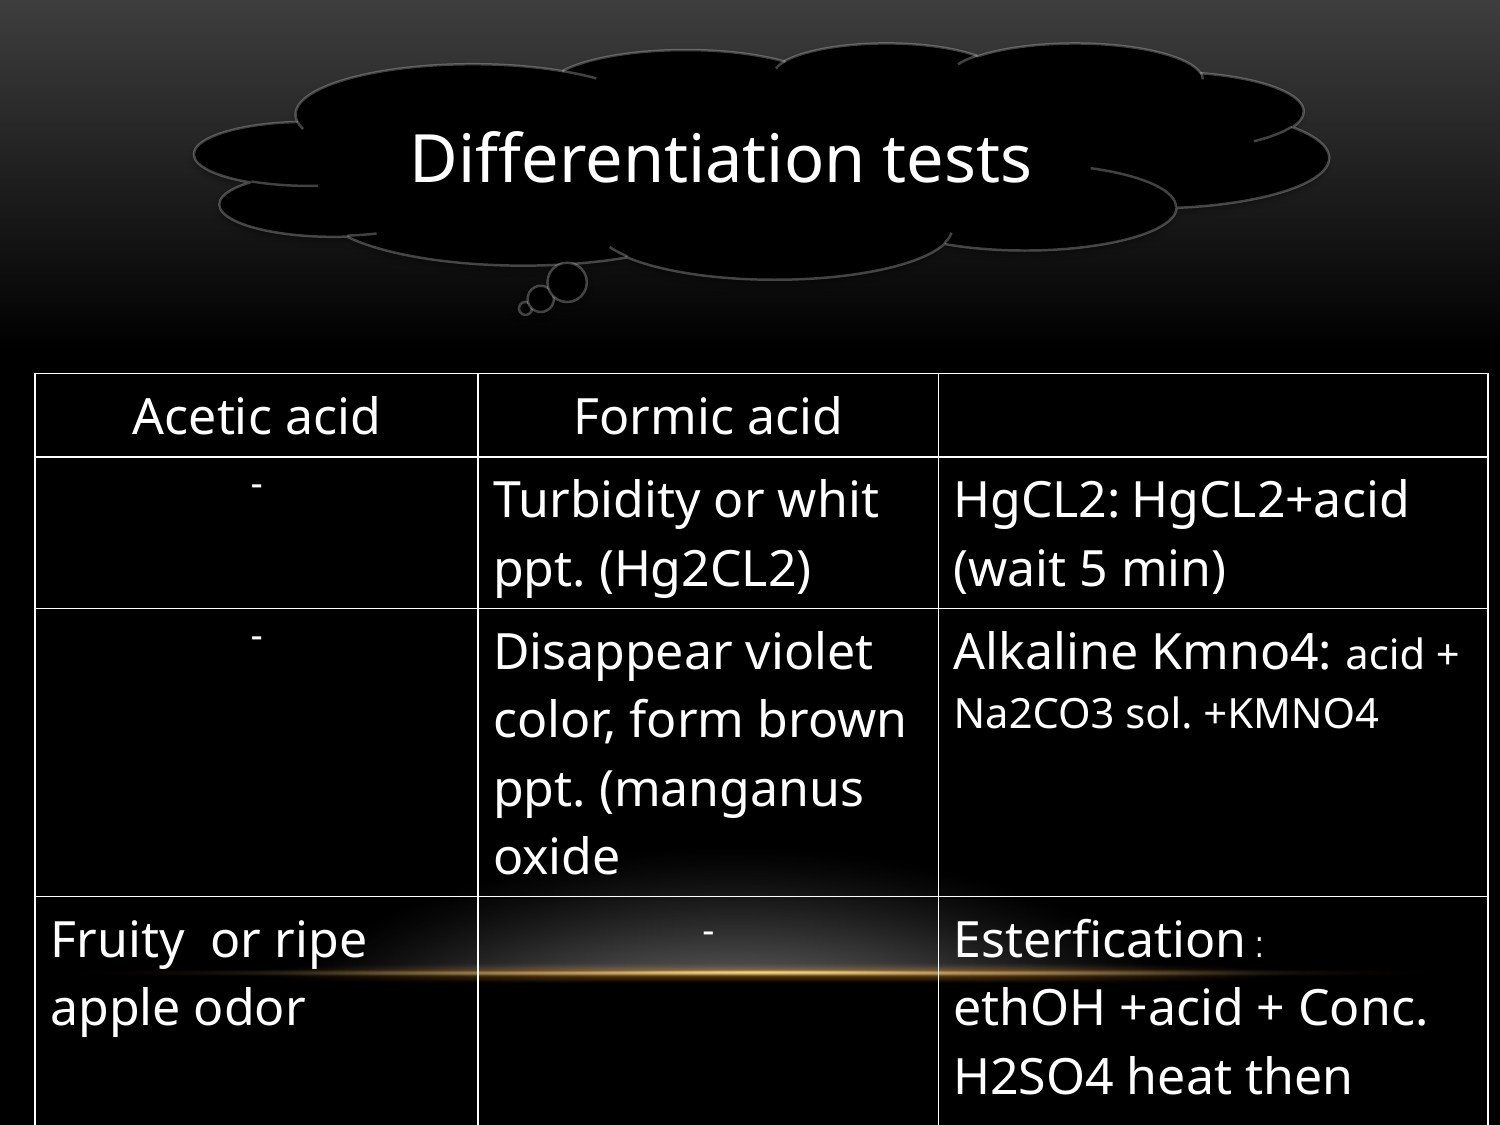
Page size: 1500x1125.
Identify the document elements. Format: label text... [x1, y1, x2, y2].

table_cell Fruity or ripe apple odor [36, 897, 477, 1125]
table_cell HgCL2: HgCL2+acid (wait 5 min) [939, 458, 1487, 608]
table_header Formic acid [479, 374, 938, 456]
table_cell Disappear violet color, form brown ppt. (manganus oxide [479, 609, 938, 896]
text_box Differentiation tests [192, 42, 1331, 317]
table_cell Esterfication : ethOH +acid + Conc. H2SO4 heat then pour it onto H2O [939, 897, 1487, 1125]
table_cell - [36, 609, 477, 896]
table_header [939, 374, 1487, 456]
table_cell Alkaline Kmno4: acid + Na2CO3 sol. +KMNO4 [939, 609, 1487, 896]
table_cell Turbidity or whit ppt. (Hg2CL2) [479, 458, 938, 608]
table_cell - [479, 897, 938, 1125]
table_header Acetic acid [36, 374, 477, 456]
picture [0, 0, 1500, 1125]
table_cell - [36, 458, 477, 608]
